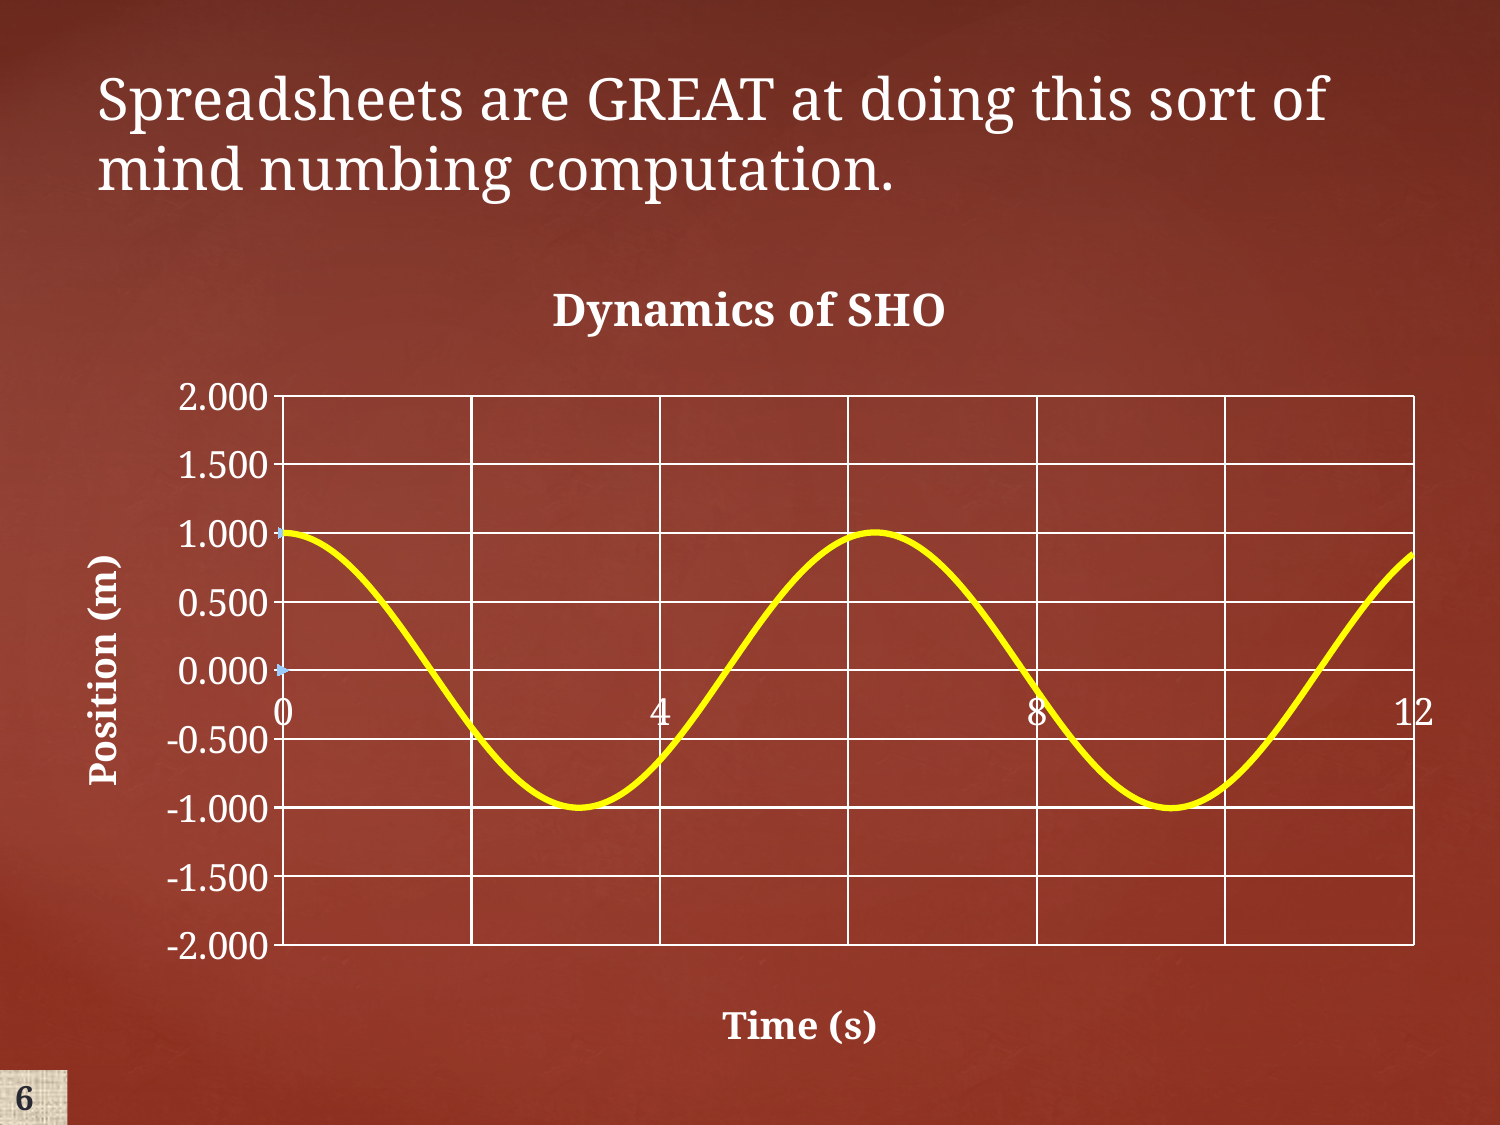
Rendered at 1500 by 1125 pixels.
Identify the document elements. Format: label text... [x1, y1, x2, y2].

title Spreadsheets are GREAT at doing this sort of mind numbing computation. [82, 67, 1418, 210]
text_box 6 [0, 1070, 68, 1125]
chart [36, 239, 1463, 1088]
